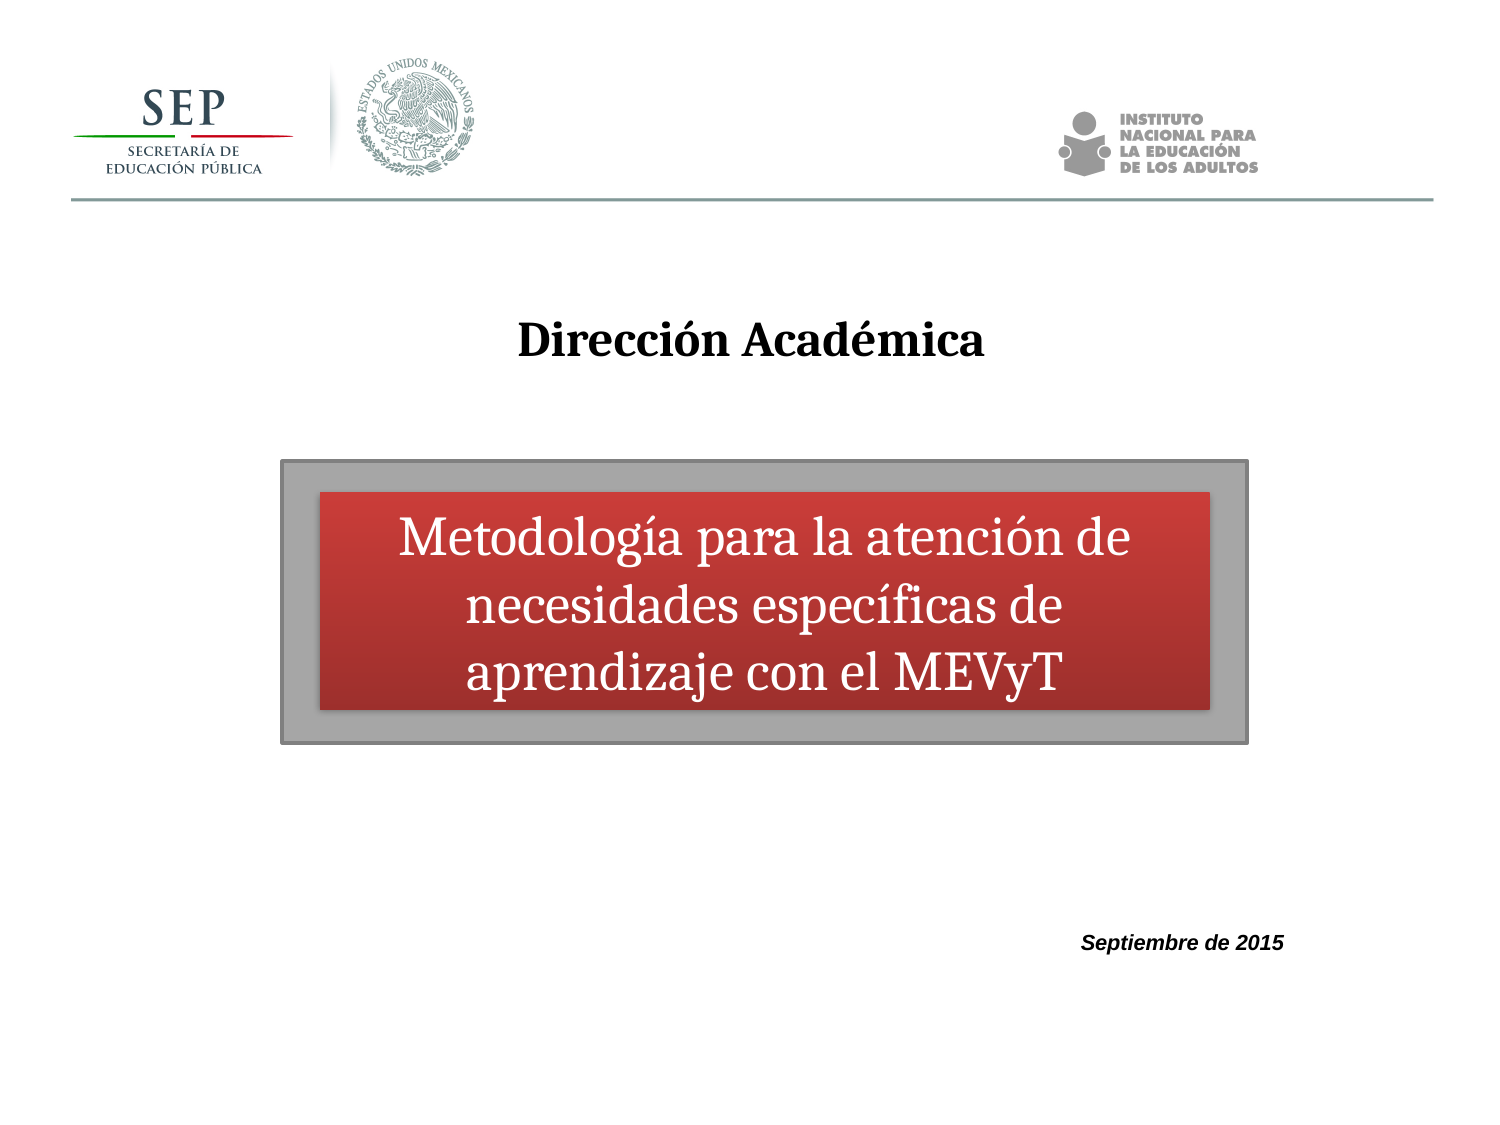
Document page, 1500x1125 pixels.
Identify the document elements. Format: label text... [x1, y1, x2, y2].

text_box Septiembre de 2015 [555, 920, 1299, 962]
picture [71, 0, 1494, 1125]
text_box Dirección Académica [361, 298, 1141, 374]
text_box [282, 461, 1248, 743]
